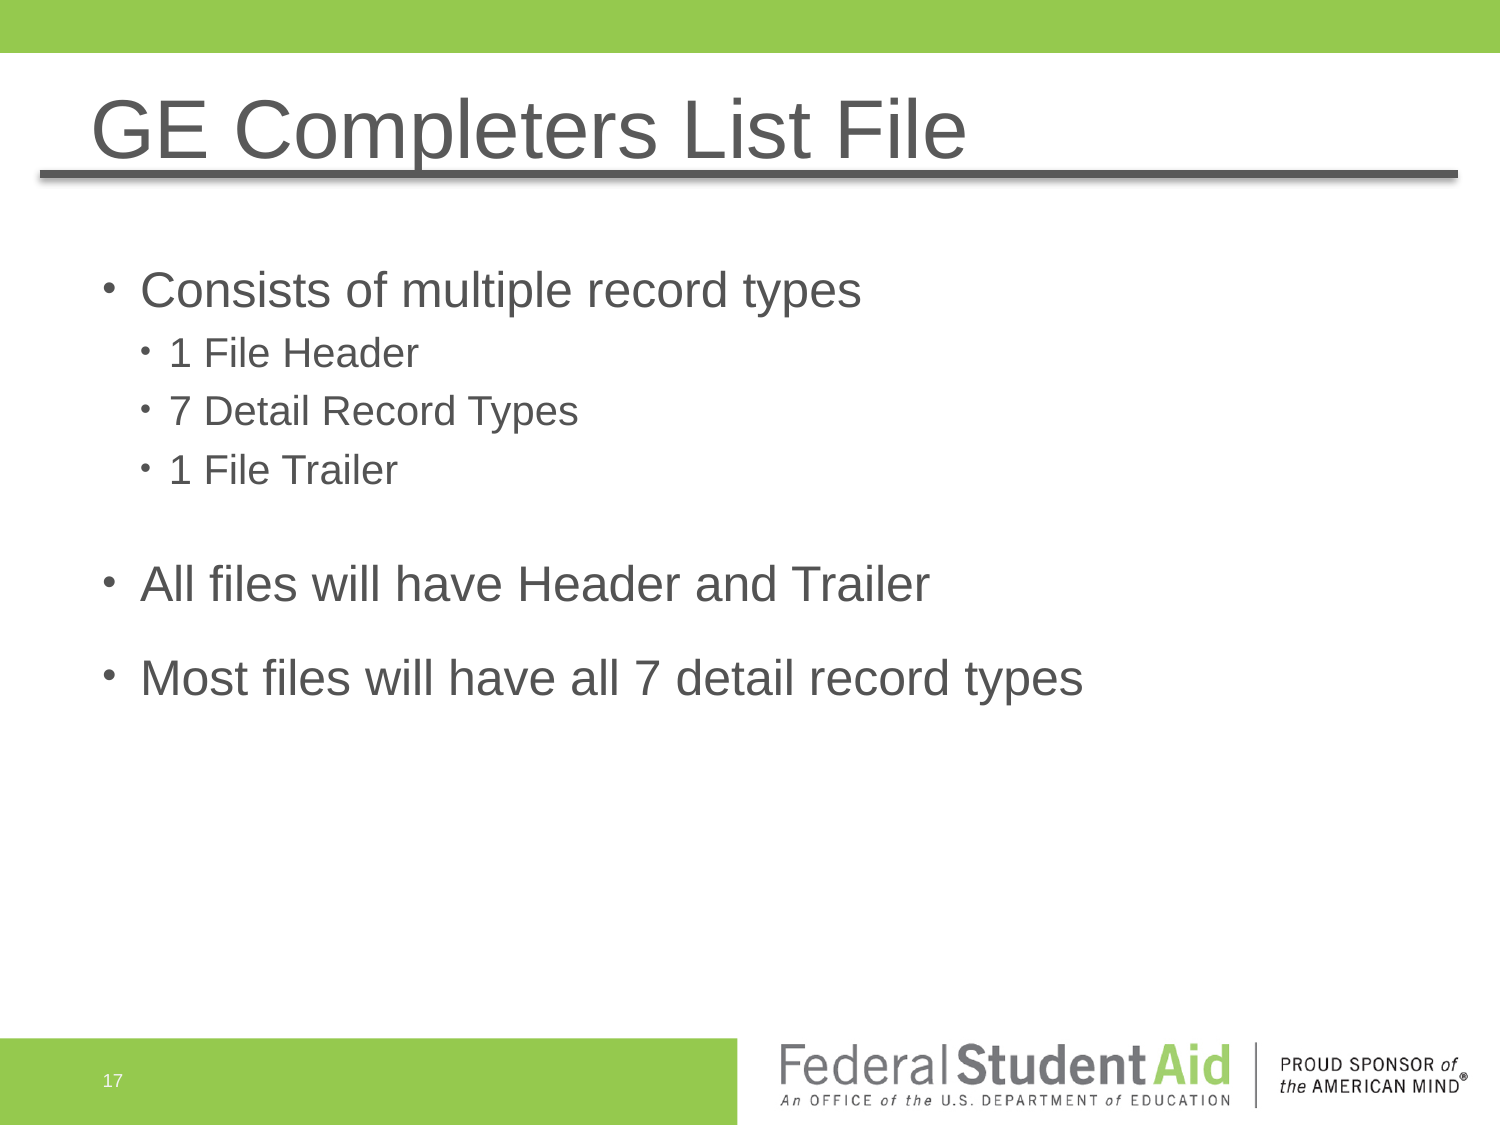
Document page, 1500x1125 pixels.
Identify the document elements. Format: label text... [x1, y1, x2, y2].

title GE Completers List File [75, 67, 1479, 175]
slide_number 17 [87, 1050, 438, 1110]
list Consists of multiple record types 1 File Header 7 Detail Record Types 1 File Trailer All files will have Header and Trailer Most files will have all 7 detail record types [87, 249, 1438, 993]
picture [761, 1018, 1488, 1125]
